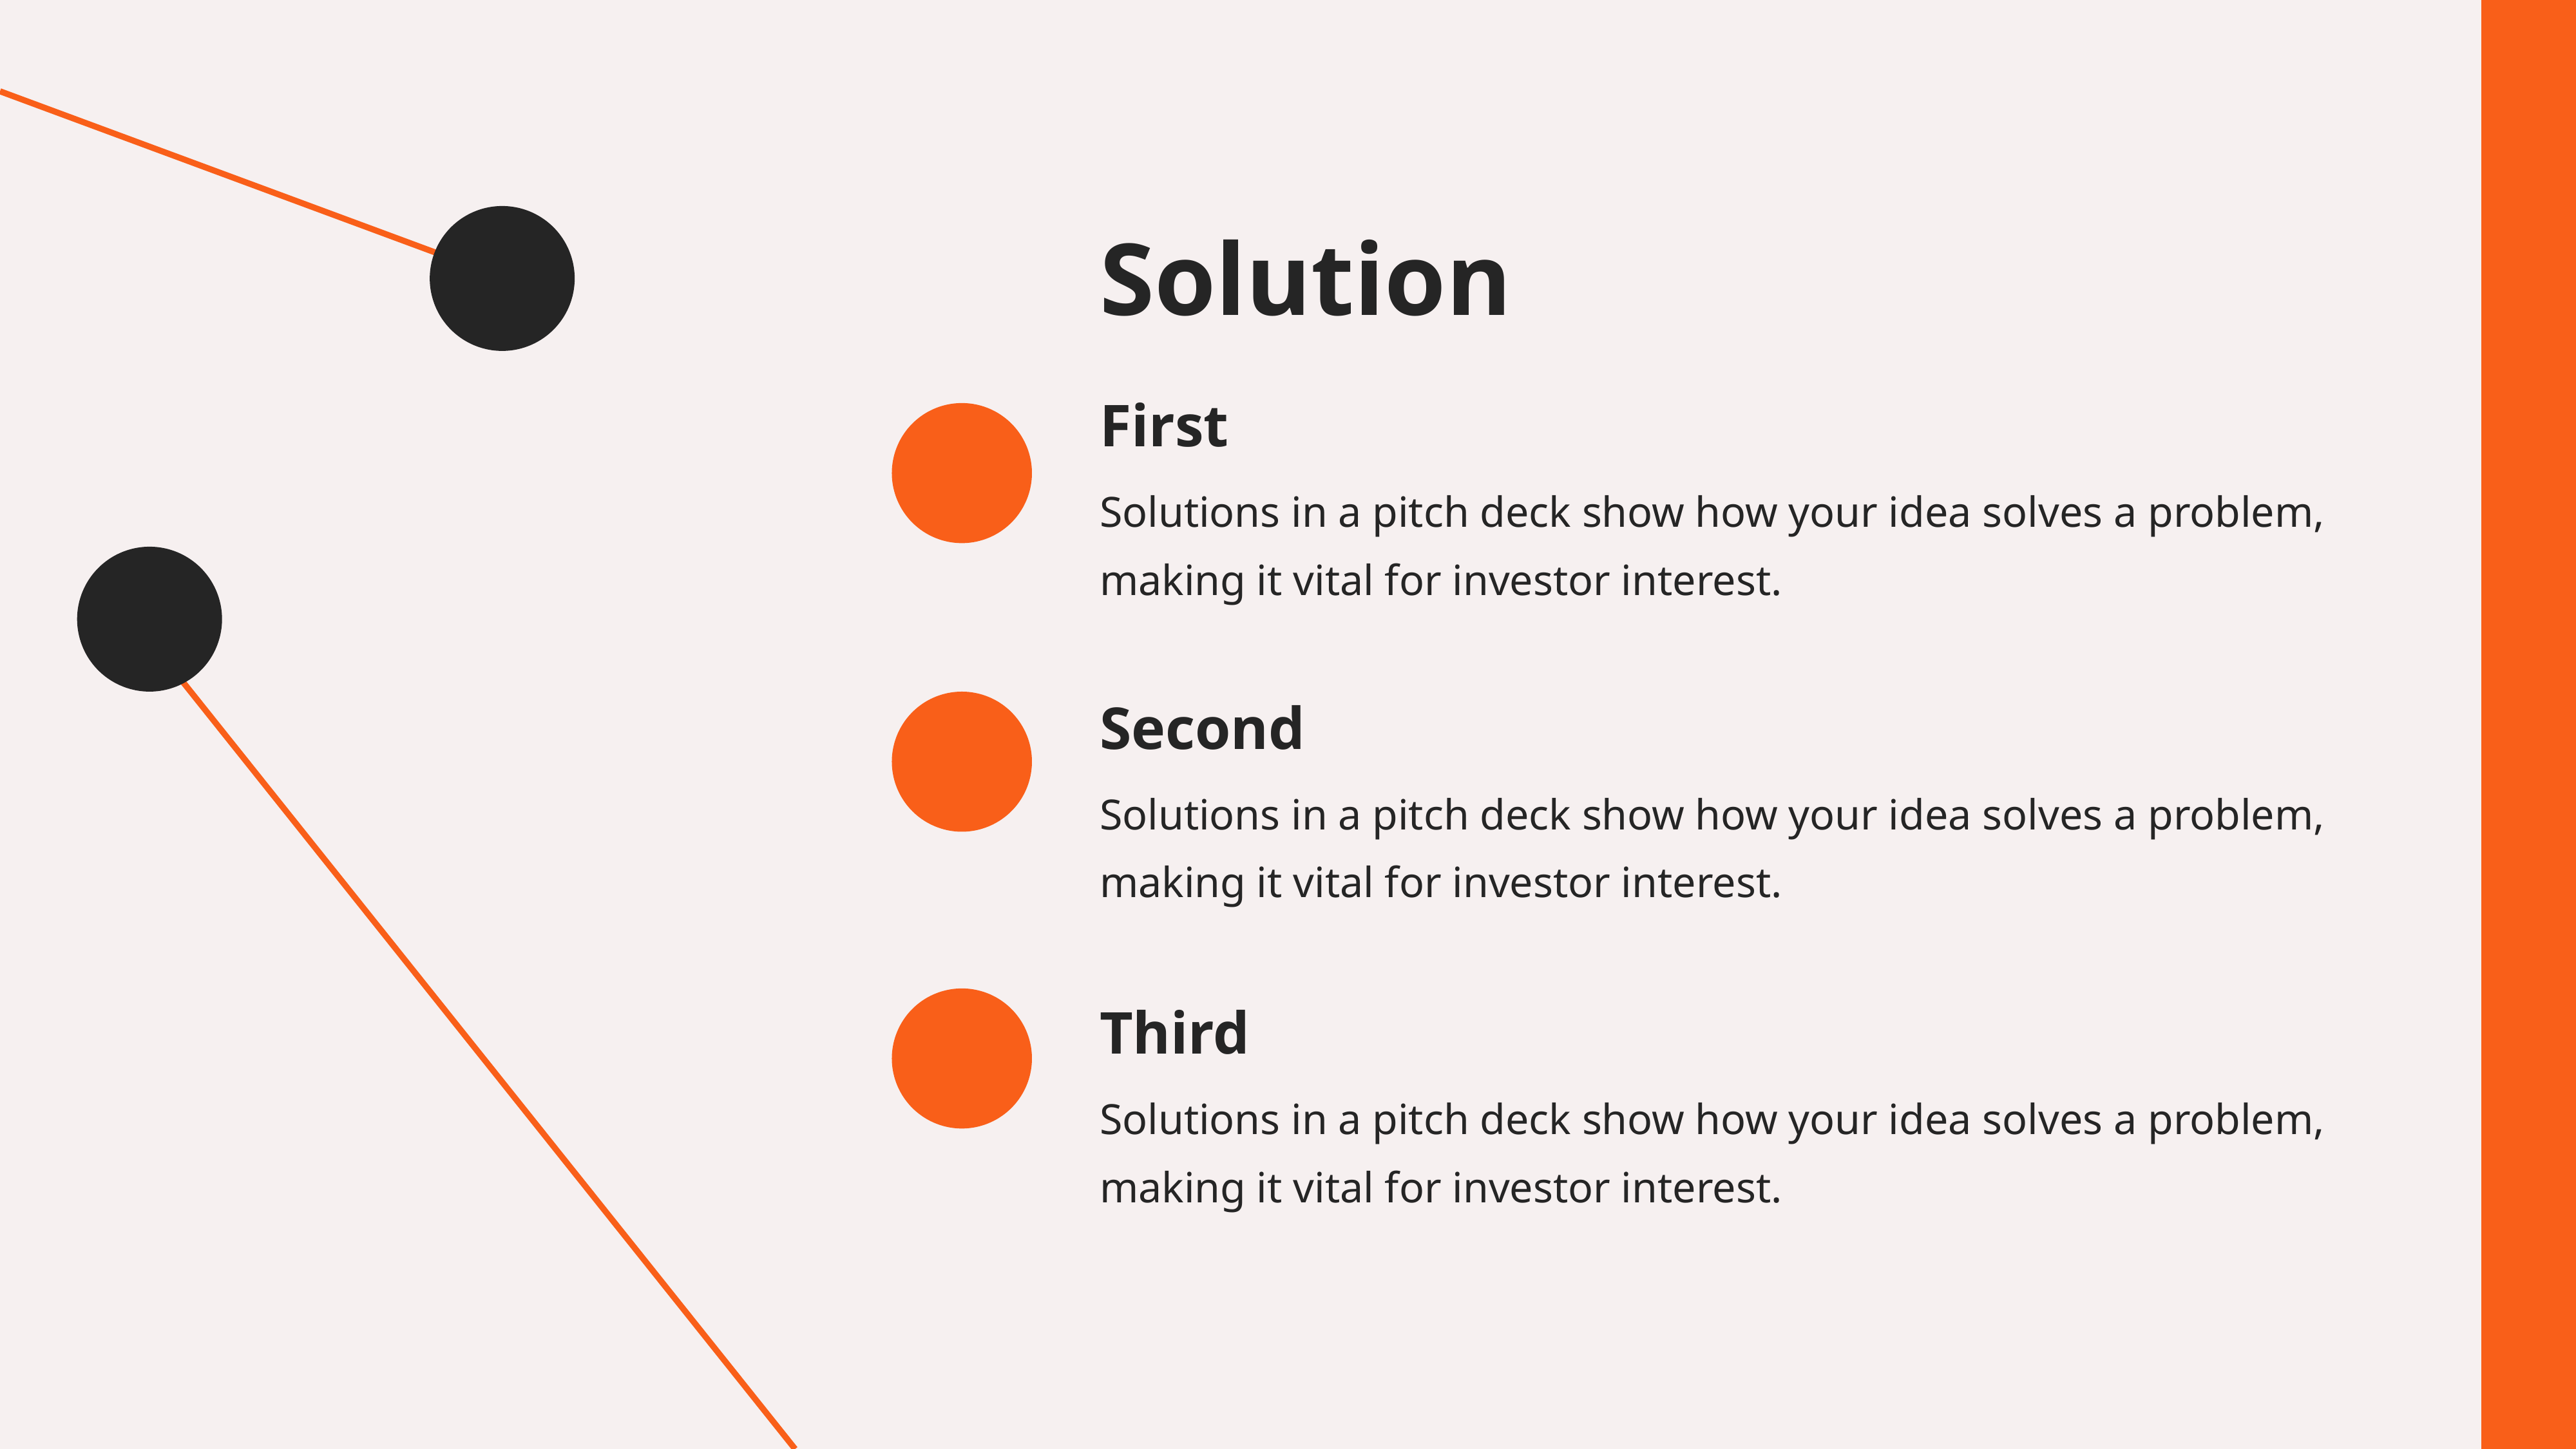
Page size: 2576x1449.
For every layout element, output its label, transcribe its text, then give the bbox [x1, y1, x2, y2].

text_box [76, 545, 223, 692]
text_box [891, 402, 1033, 544]
text_box Solutions in a pitch deck show how your idea solves a problem, making it vital for investor interest. [1090, 1070, 2379, 1216]
text_box Second [1090, 679, 2379, 766]
text_box Solutions in a pitch deck show how your idea solves a problem, making it vital for investor interest. [1090, 464, 2379, 609]
text_box [2481, 0, 2576, 1449]
text_box [891, 690, 1033, 833]
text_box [0, 91, 539, 291]
text_box [430, 214, 576, 352]
text_box [891, 987, 1033, 1130]
text_box Solution [1090, 199, 1683, 340]
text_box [149, 640, 796, 1449]
text_box Solutions in a pitch deck show how your idea solves a problem, making it vital for investor interest. [1090, 766, 2379, 911]
text_box First [1090, 377, 2379, 464]
text_box Third [1090, 984, 2379, 1070]
